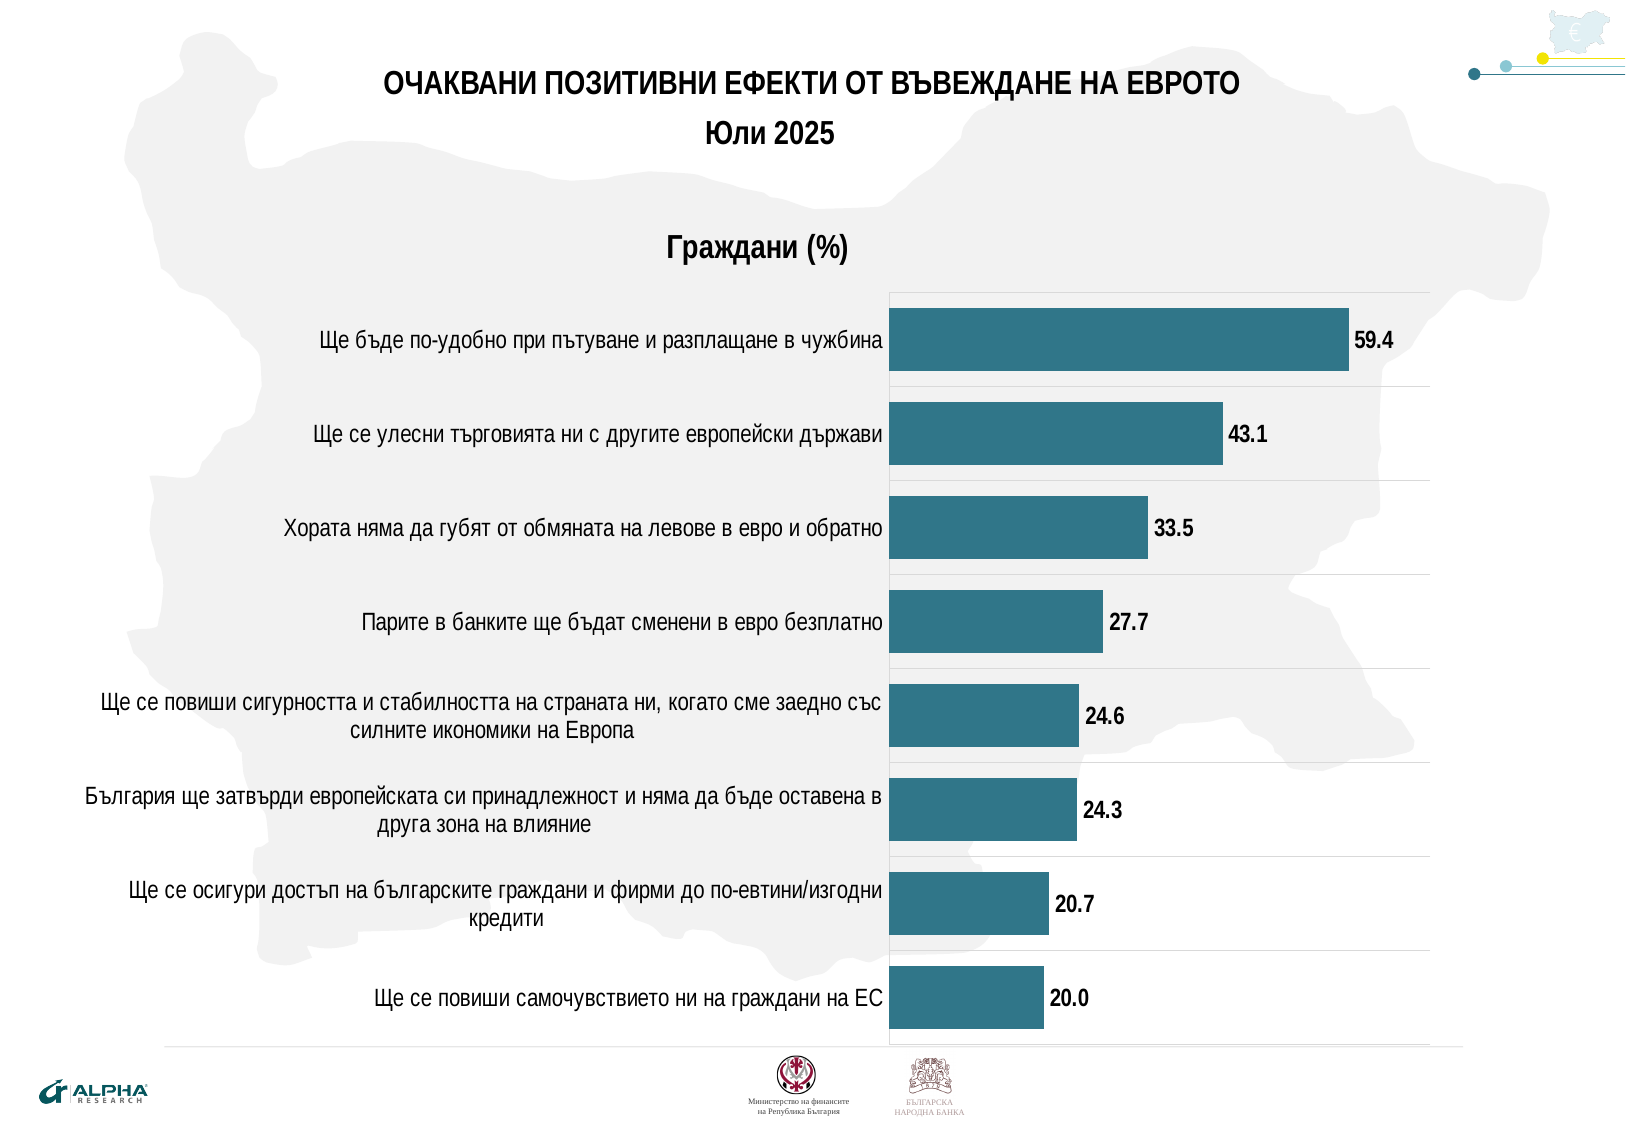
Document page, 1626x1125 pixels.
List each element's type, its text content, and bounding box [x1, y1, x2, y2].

picture [1549, 10, 1610, 54]
picture [904, 1062, 956, 1100]
text_box Юли 2025 [690, 103, 935, 159]
picture [39, 1079, 148, 1104]
text_box Очаквани позитивни ефекти от въвеждане на еврото [199, 53, 1426, 109]
chart [56, 192, 1459, 1062]
picture [776, 1062, 816, 1095]
